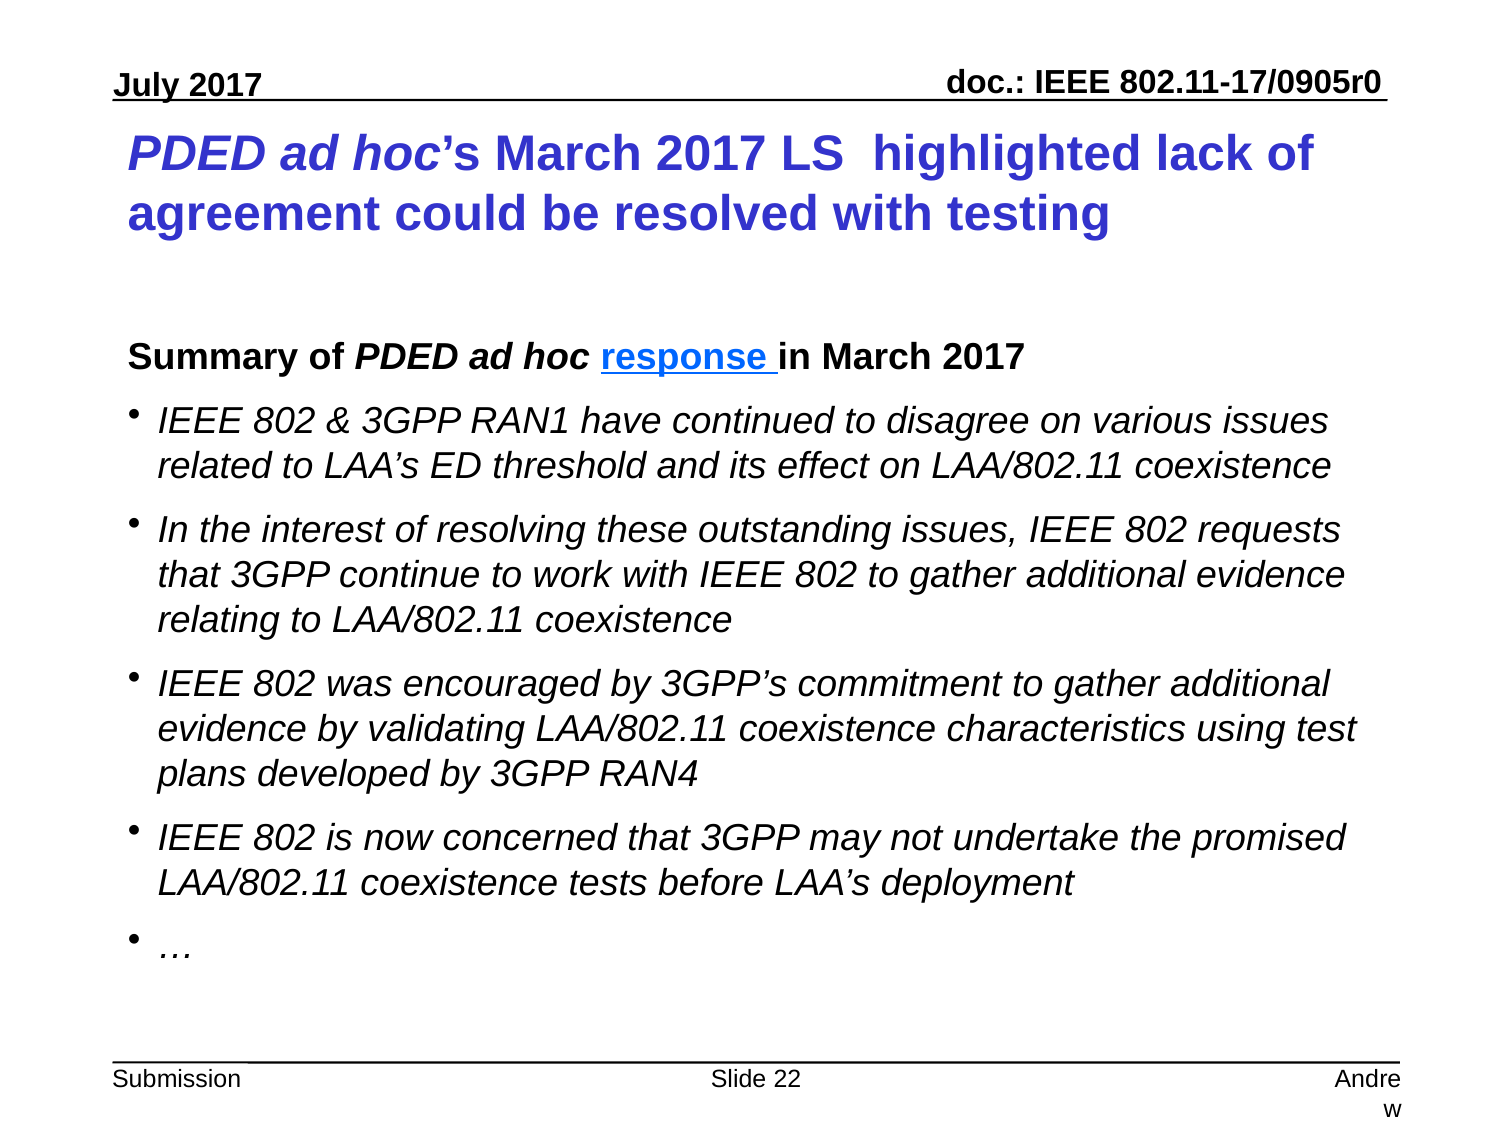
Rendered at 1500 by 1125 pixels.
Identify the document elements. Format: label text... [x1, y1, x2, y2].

footer Andrew Myles, Cisco [1320, 1061, 1402, 1093]
list Summary of PDED ad hoc response in March 2017 IEEE 802 & 3GPP RAN1 have continued to disagree on various issues related to LAA’s ED threshold and its effect on LAA/802.11 coexistence In the interest of resolving these outstanding issues, IEEE 802 requests that 3GPP continue to work with IEEE 802 to gather additional evidence relating to LAA/802.11 coexistence IEEE 802 was encouraged by 3GPP’s commitment to gather additional evidence by validating LAA/802.11 coexistence characteristics using test plans developed by 3GPP RAN4 IEEE 802 is now concerned that 3GPP may not undertake the promised LAA/802.11 coexistence tests before LAA’s deployment … [112, 324, 1388, 1000]
title PDED ad hoc’s March 2017 LS highlighted lack of agreement could be resolved with testing [112, 112, 1388, 288]
slide_number Slide 22 [709, 1061, 803, 1093]
